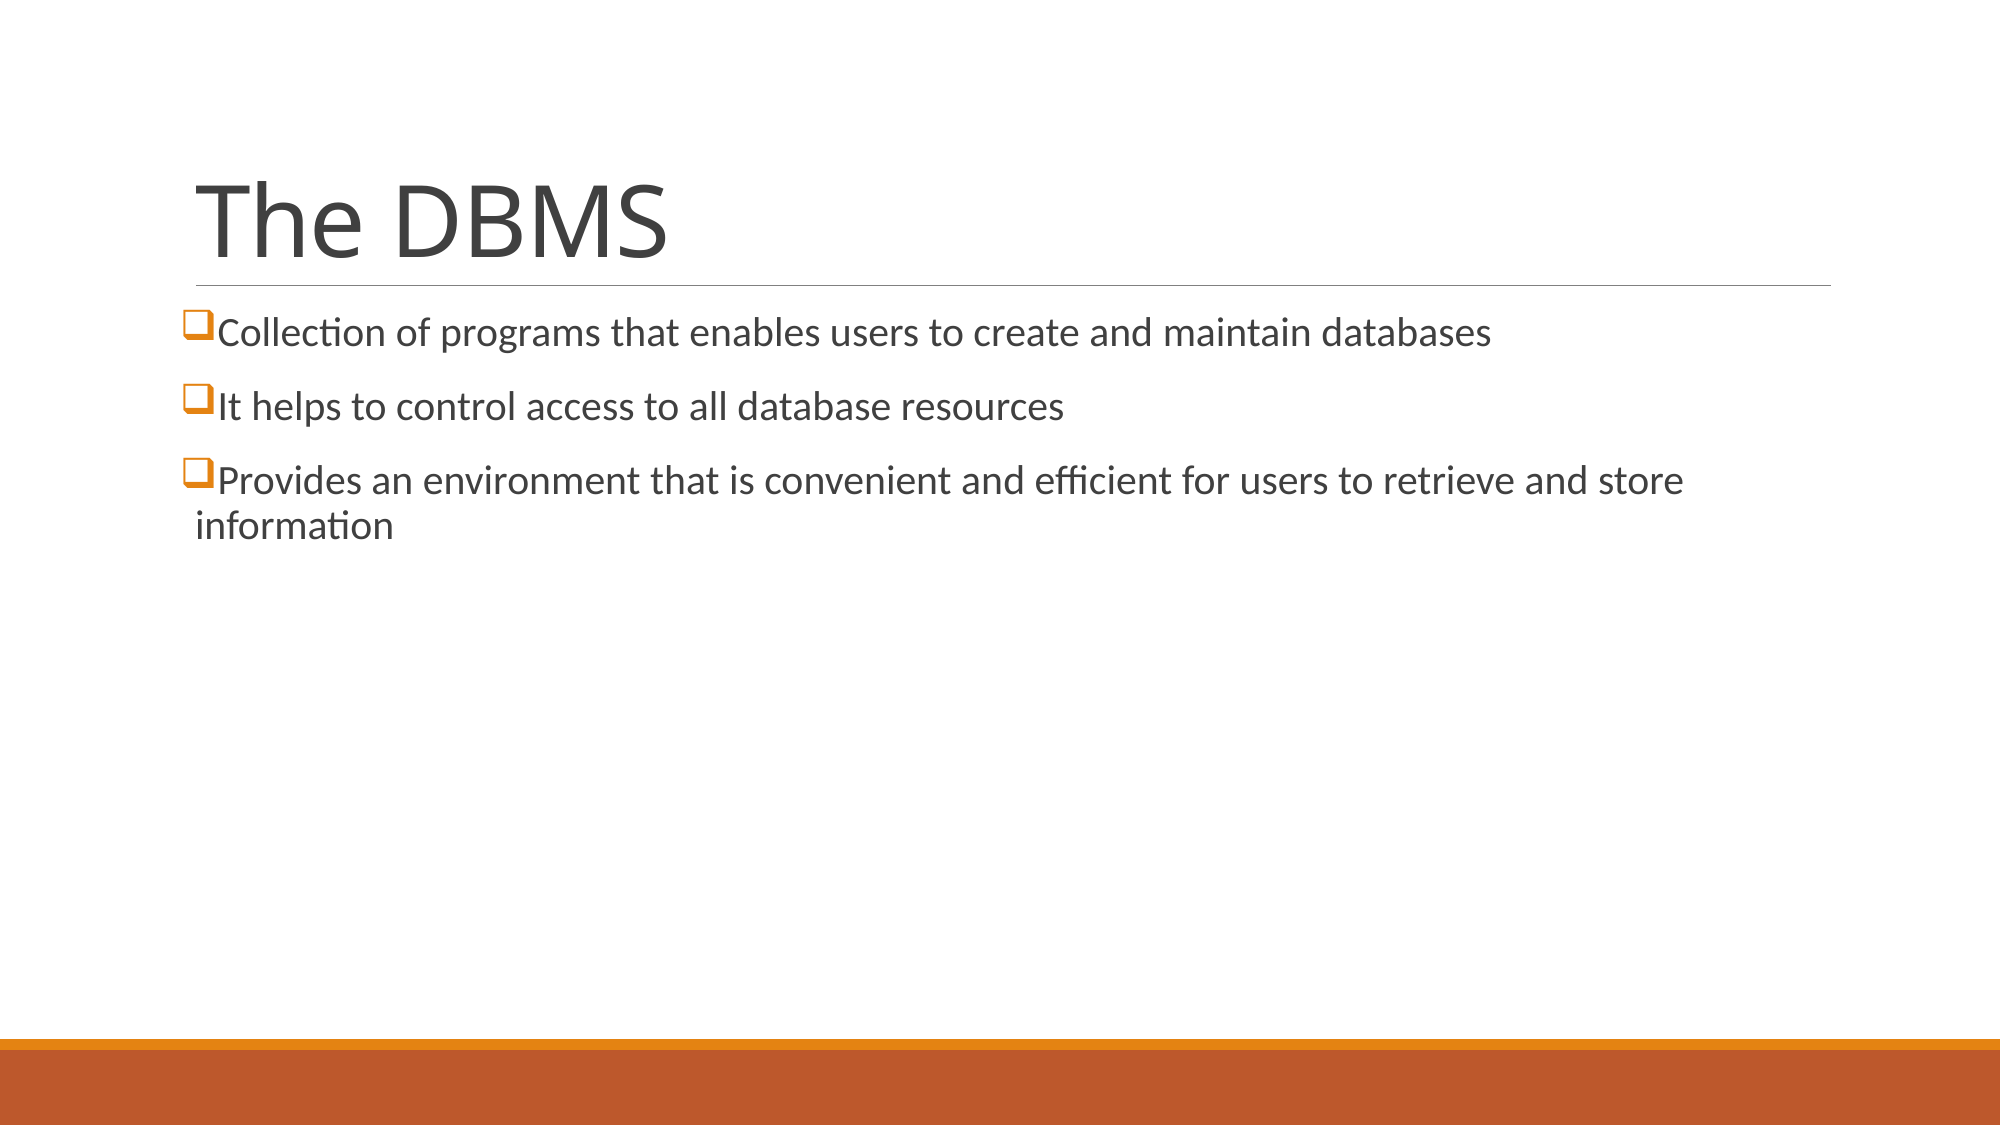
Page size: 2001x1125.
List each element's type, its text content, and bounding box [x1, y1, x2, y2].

list Collection of programs that enables users to create and maintain databases It helps to control access to all database resources Provides an environment that is convenient and efficient for users to retrieve and store information [180, 302, 1830, 963]
title The DBMS [180, 47, 1830, 285]
